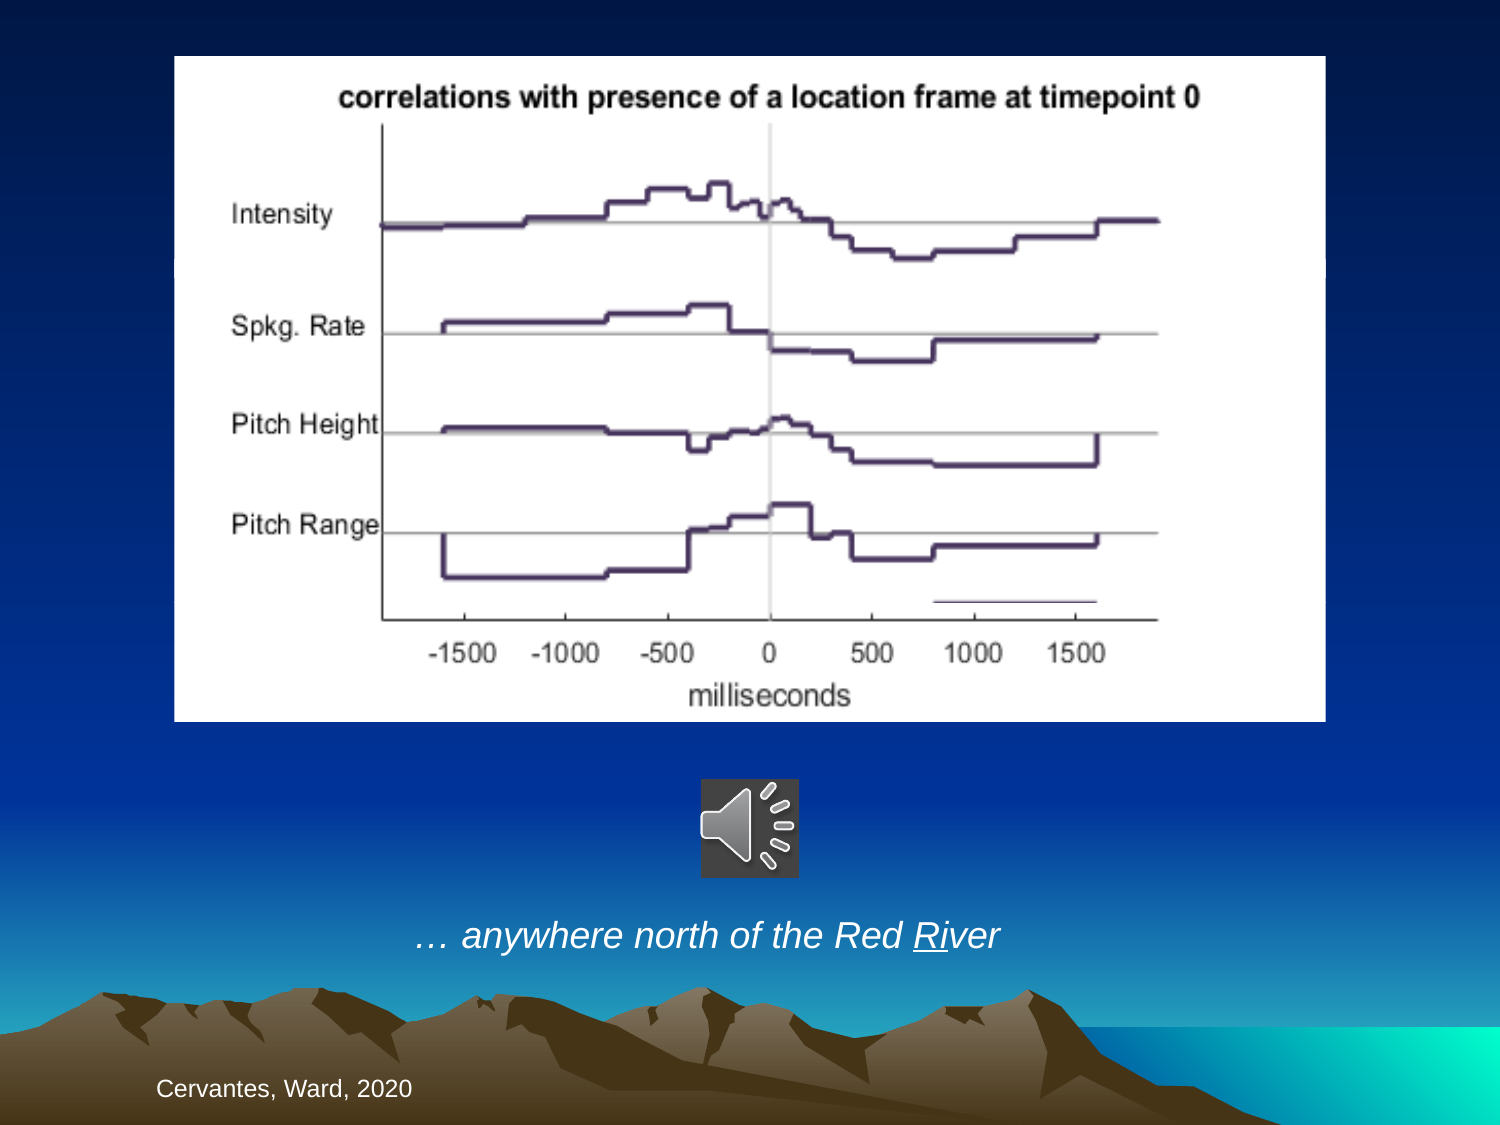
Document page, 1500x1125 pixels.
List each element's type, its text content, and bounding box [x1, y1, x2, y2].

text_box … anywhere north of the Red River [398, 903, 1102, 964]
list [699, 778, 801, 879]
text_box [173, 56, 1326, 723]
text_box Cervantes, Ward, 2020 [141, 1064, 566, 1110]
